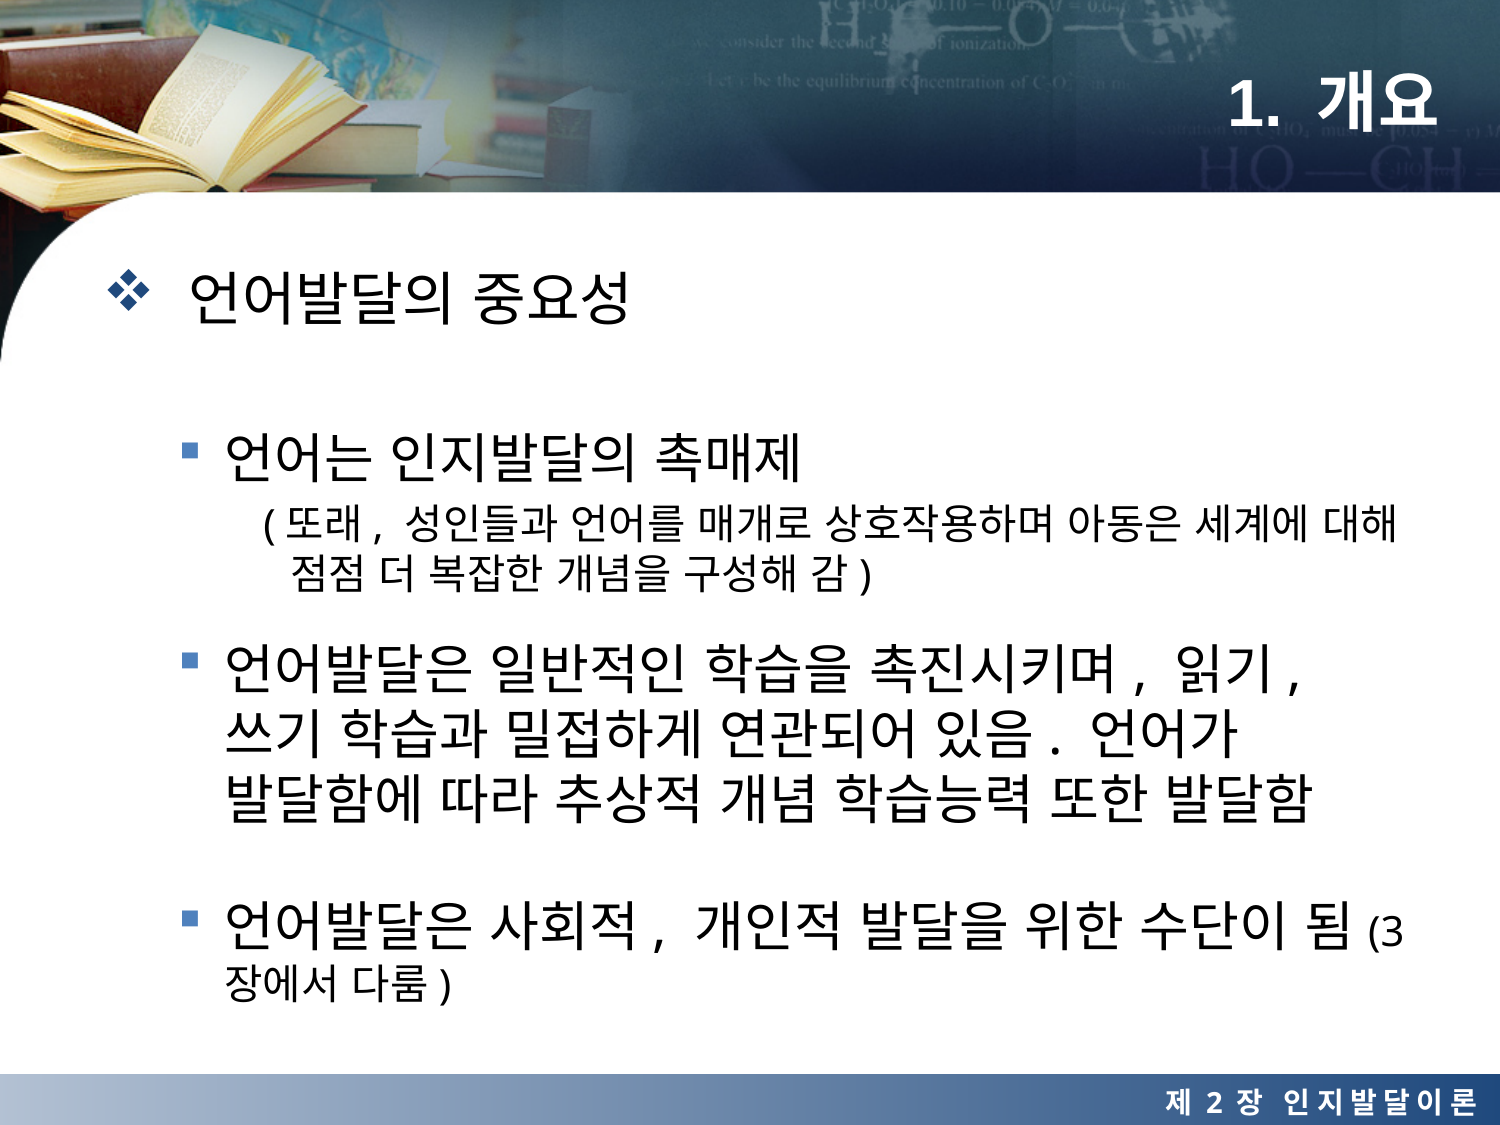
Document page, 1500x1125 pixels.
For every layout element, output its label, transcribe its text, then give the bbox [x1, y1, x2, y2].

picture [0, 0, 1500, 383]
title 1. 개요 [74, 49, 1456, 151]
list 언어발달의 중요성 언어는 인지발달의 촉매제 (또래, 성인들과 언어를 매개로 상호작용하며 아동은 세계에 대해 점점 더 복잡한 개념을 구성해 감) 언어발달은 일반적인 학습을 촉진시키며, 읽기, 쓰기 학습과 밀접하게 연관되어 있음. 언어가 발달함에 따라 추상적 개념 학습능력 또한 발달함 언어발달은 사회적, 개인적 발달을 위한 수단이 됨(3장에서 다룸) [87, 254, 1432, 1055]
